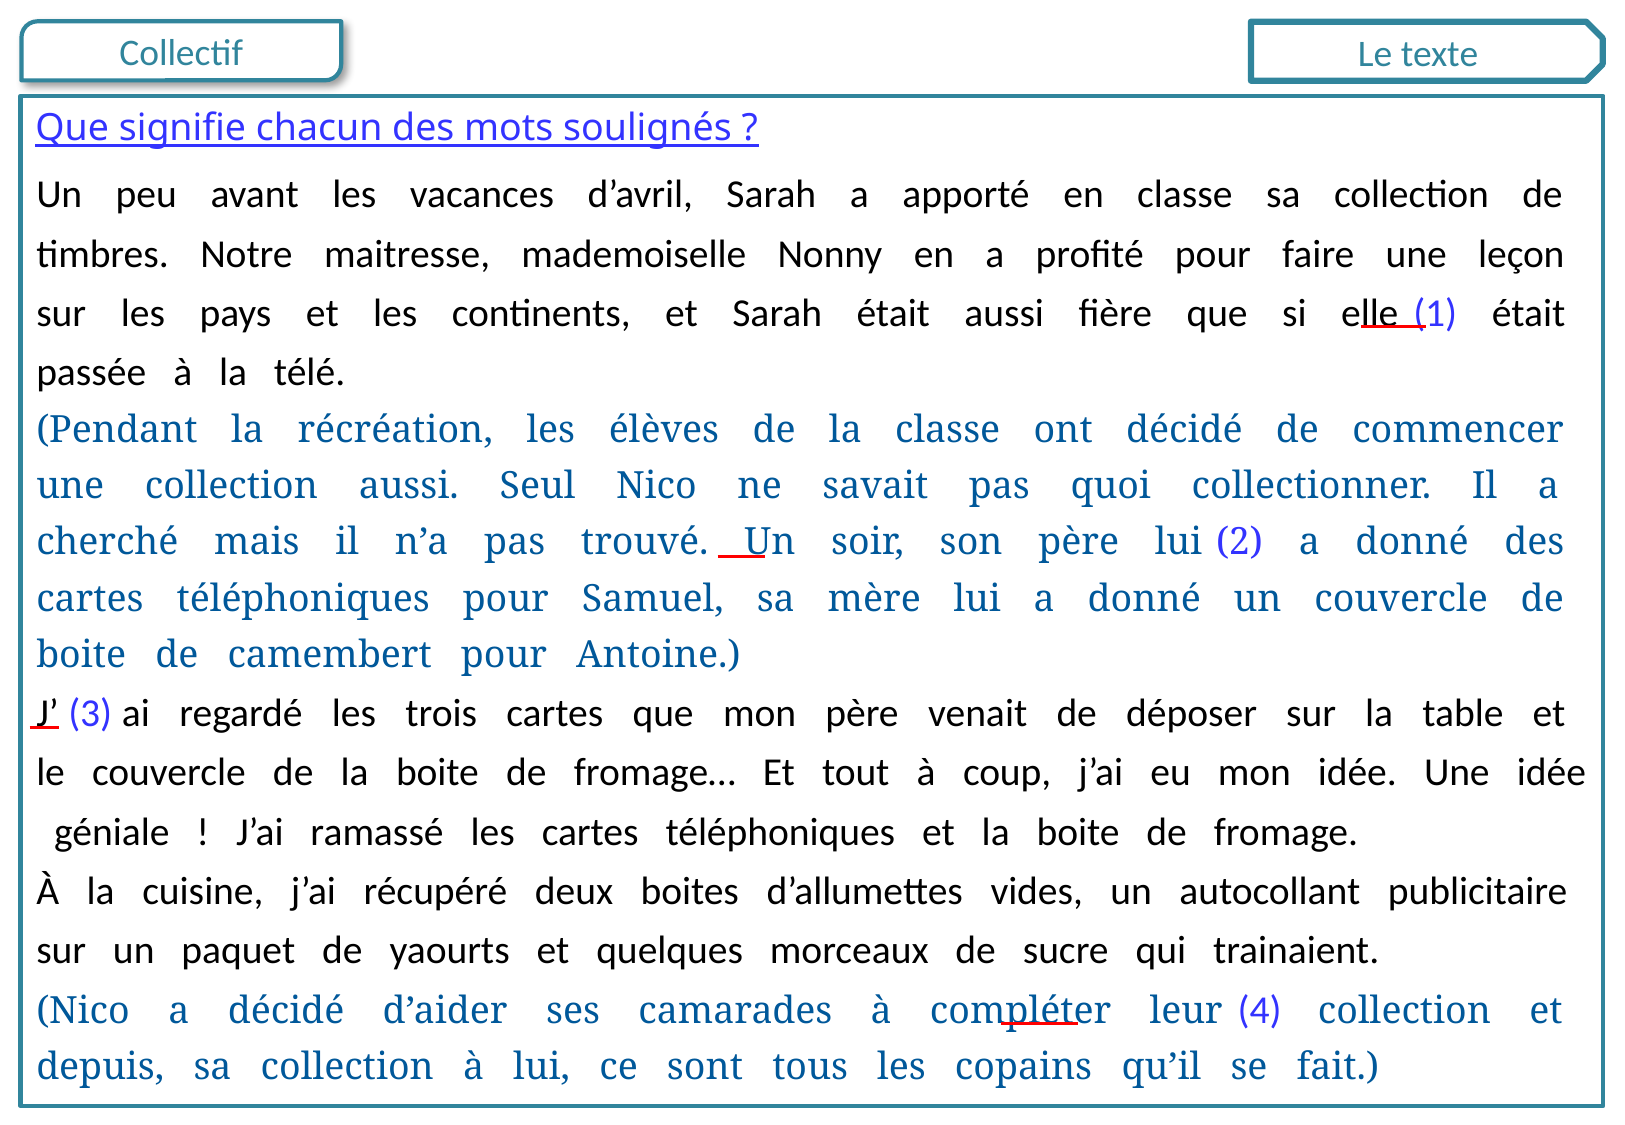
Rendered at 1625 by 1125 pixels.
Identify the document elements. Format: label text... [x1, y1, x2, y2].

list Le texte [1251, 21, 1585, 81]
list Que signifie chacun des mots soulignés ? [18, 94, 1605, 1108]
list Un peu avant les vacances d’avril, Sarah a apporté en classe sa collection de timbres. Notre maitresse, mademoiselle Nonny en a profité pour faire une leçon sur les pays et les continents, et Sarah était aussi fière que si elle (1) était passée à la télé. (Pendant la récréation, les élèves de la classe ont décidé de commencer une collection aussi. Seul Nico ne savait pas quoi collectionner. Il a cherché mais il n’a pas trouvé. Un soir, son père lui (2) a donné des cartes téléphoniques pour Samuel, sa mère lui a donné un couvercle de boite de camembert pour Antoine.) J’ (3) ai regardé les trois cartes que mon père venait de déposer sur la table et le couvercle de la boite de fromage… Et tout à coup, j’ai eu mon idée. Une idée géniale ! J’ai ramassé les cartes téléphoniques et la boite de fromage. À la cuisine, j’ai récupéré deux boites d’allumettes vides, un autocollant publicitaire sur un paquet de yaourts et quelques morceaux de sucre qui trainaient. (Nico a décidé d’aider ses camarades à compléter leur (4) collection et depuis, sa collection à lui, ce sont tous les copains qu’il se fait.) [21, 149, 1604, 1106]
